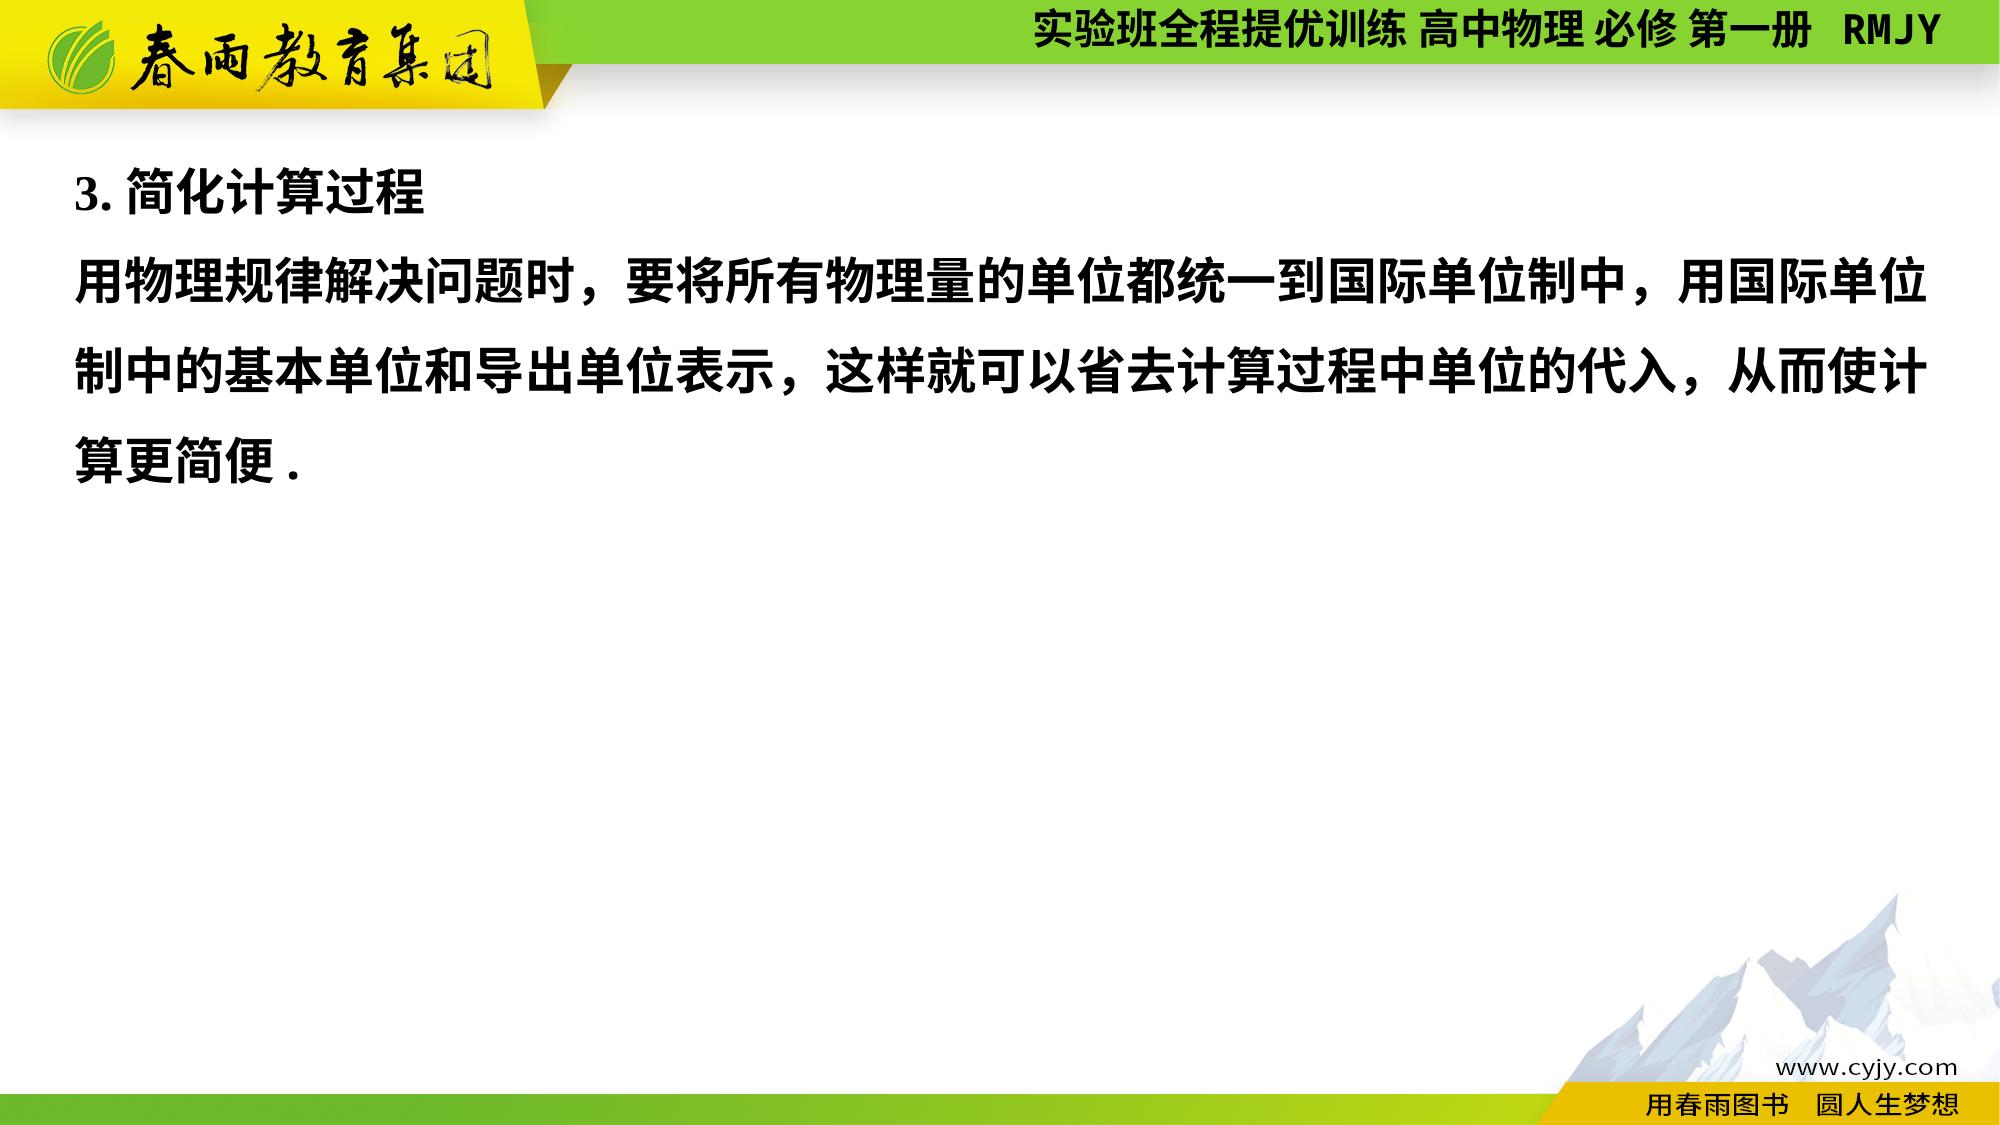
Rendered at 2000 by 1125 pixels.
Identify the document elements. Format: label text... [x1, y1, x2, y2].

list 3.简化计算过程 用物理规律解决问题时，要将所有物理量的单位都统一到国际单位制中，用国际单位制中的基本单位和导出单位表示，这样就可以省去计算过程中单位的代入，从而使计算更简便. [59, 122, 1944, 490]
picture [0, 0, 2000, 1125]
